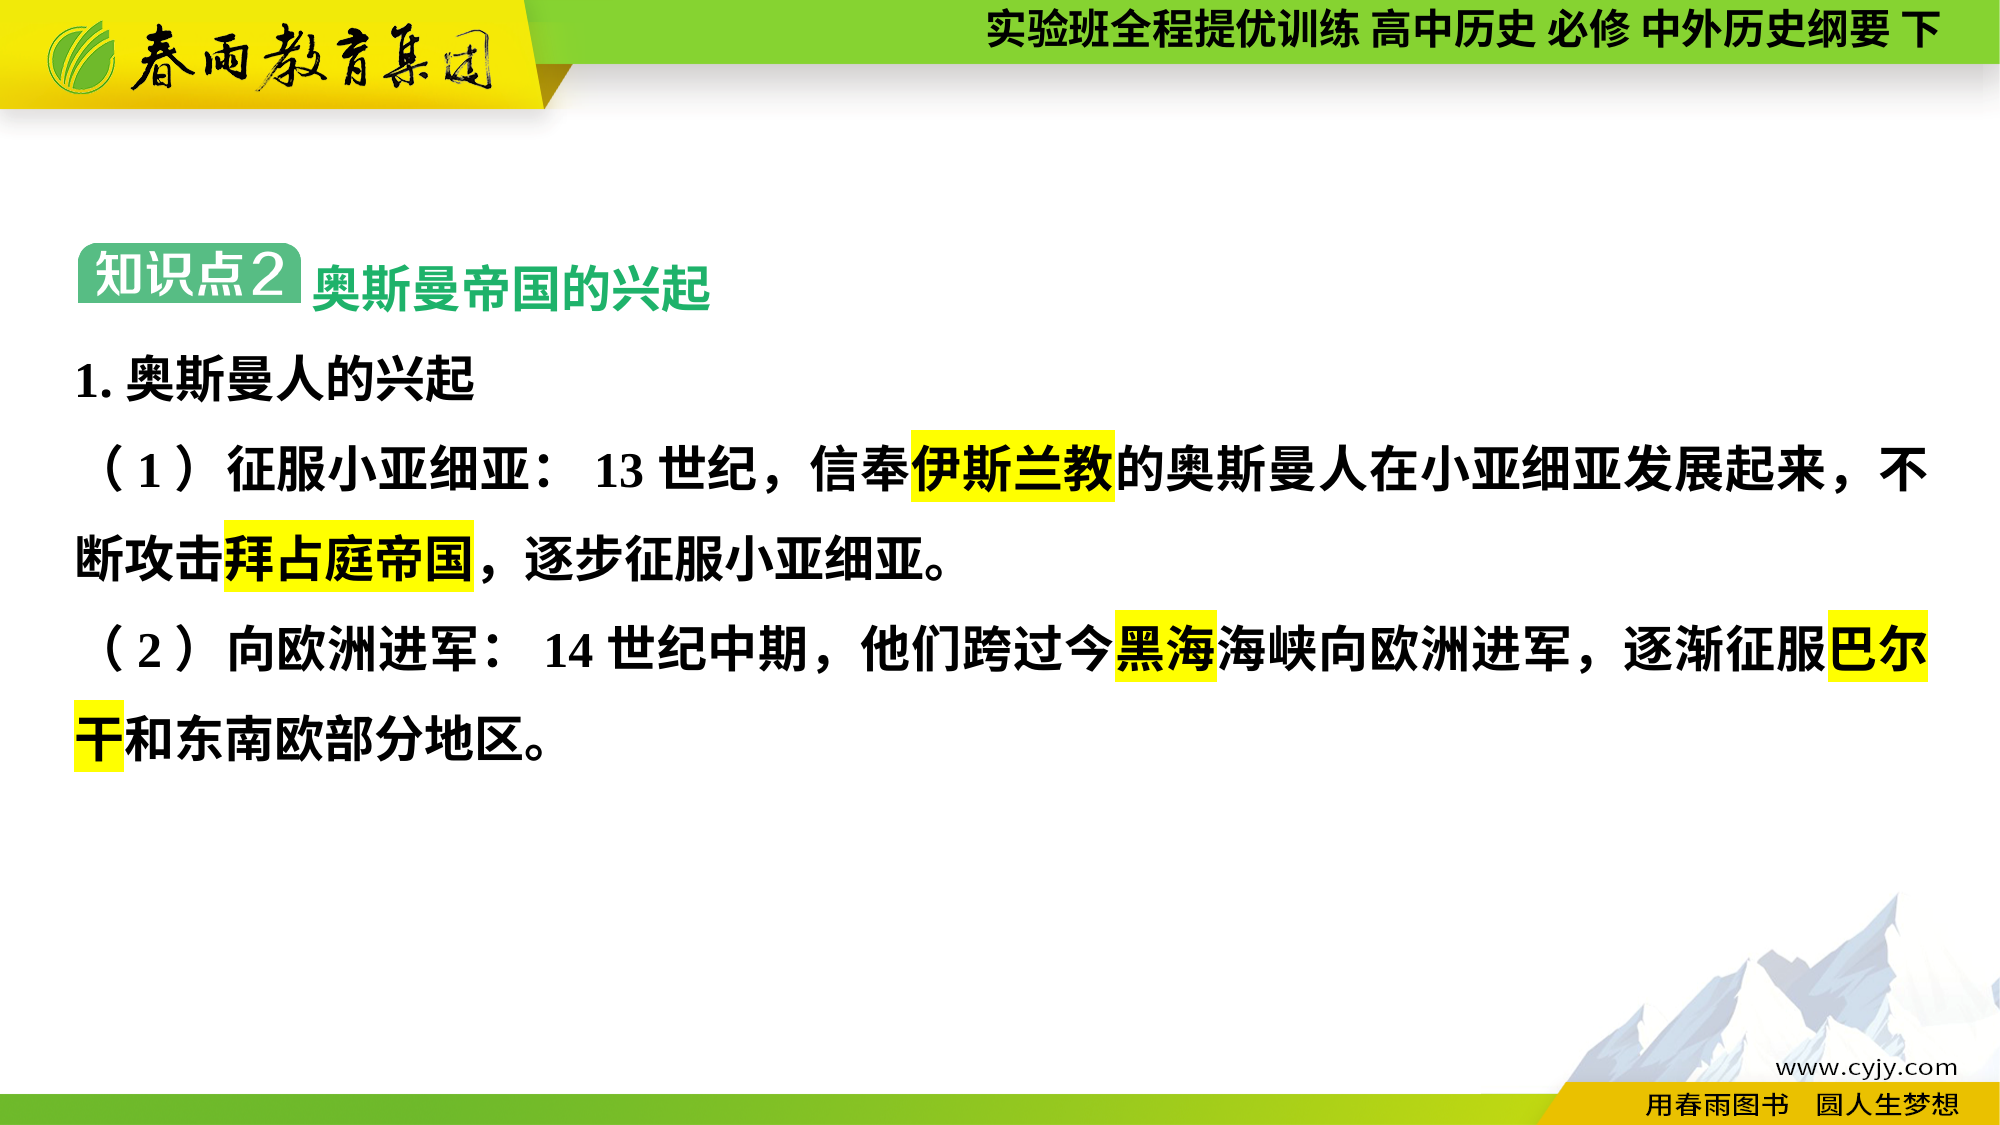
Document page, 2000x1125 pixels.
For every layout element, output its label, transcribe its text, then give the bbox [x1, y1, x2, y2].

list 奥斯曼帝国的兴起 1.奥斯曼人的兴起 （1）征服小亚细亚：13世纪，信奉伊斯兰教的奥斯曼人在小亚细亚发展起来，不断攻击拜占庭帝国，逐步征服小亚细亚。 （2）向欧洲进军：14世纪中期，他们跨过今黑海海峡向欧洲进军，逐渐征服巴尔干和东南欧部分地区。 [59, 219, 1944, 781]
picture [0, 0, 2000, 1125]
